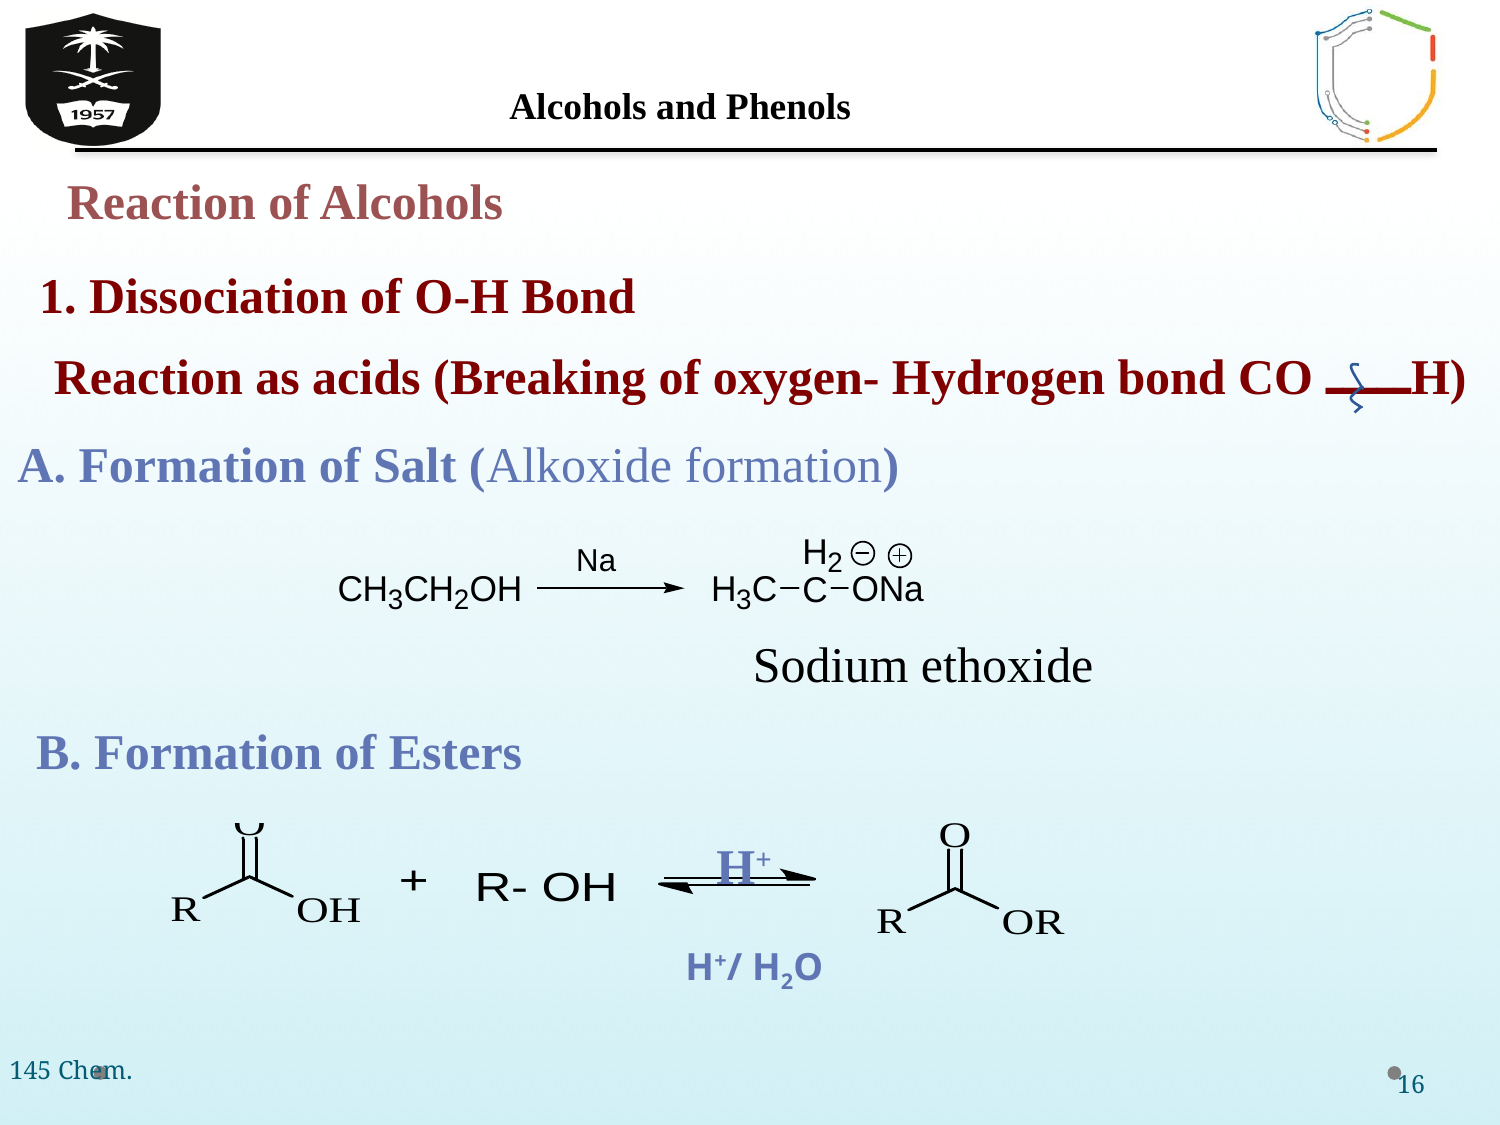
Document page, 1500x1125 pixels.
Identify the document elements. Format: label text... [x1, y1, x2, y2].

text_box [1350, 364, 1363, 413]
text_box Reaction of Alcohols [52, 162, 519, 238]
text_box H+/ H2O [670, 971, 838, 1001]
text_box 1. Dissociation of O-H Bond [0, 255, 688, 331]
text_box 145 Chem. [9, 1024, 560, 1085]
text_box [337, 536, 925, 611]
text_box Alcohols and Phenols [494, 74, 866, 135]
text_box B. Formation of Esters [21, 712, 538, 787]
text_box 16 [1299, 1042, 1425, 1103]
text_box Sodium ethoxide [738, 624, 1200, 700]
text_box A. Formation of Salt (Alkoxide formation) [2, 424, 1038, 500]
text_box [162, 823, 1079, 963]
text_box Reaction as acids (Breaking of oxygen- Hydrogen bond CO ـــــH) [39, 337, 1482, 413]
picture [0, 0, 1500, 1125]
